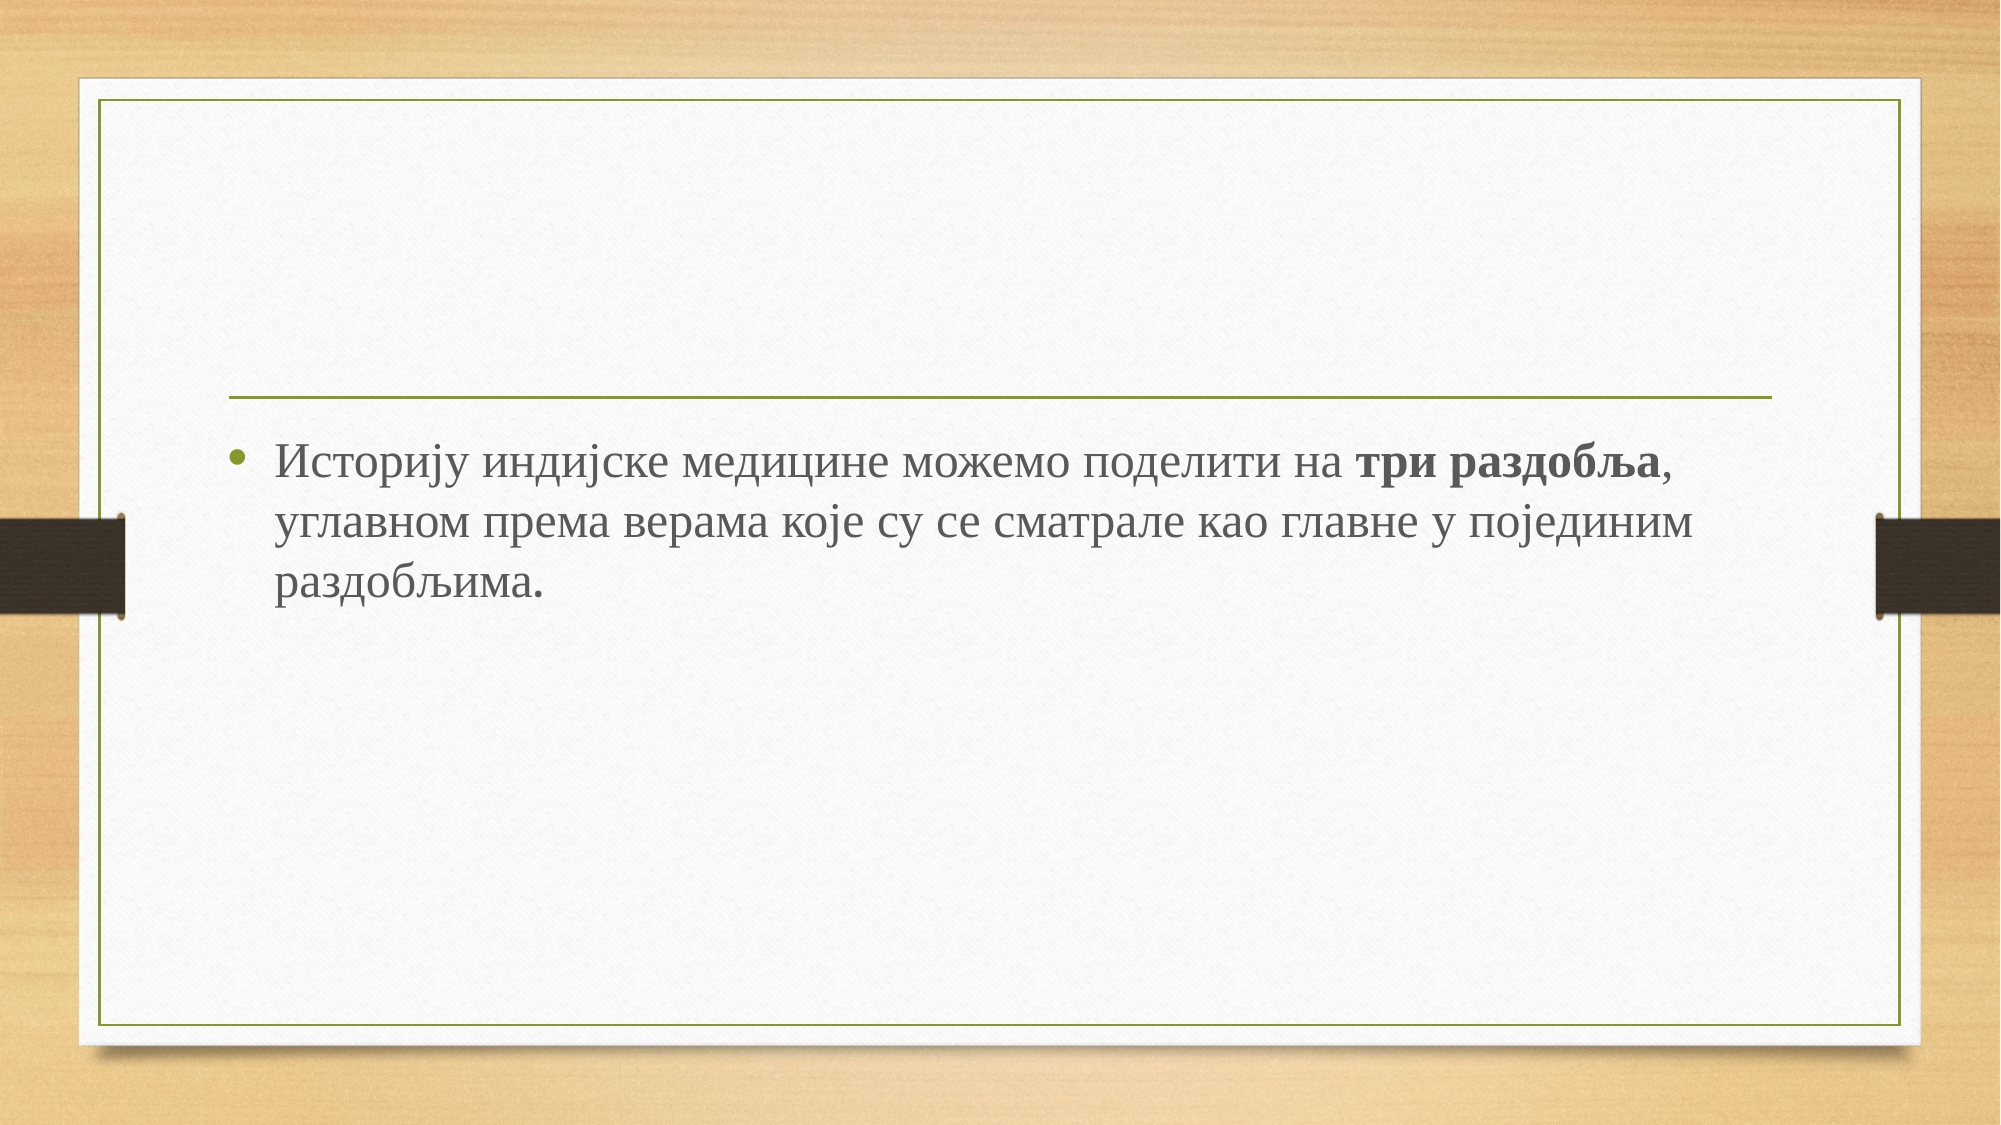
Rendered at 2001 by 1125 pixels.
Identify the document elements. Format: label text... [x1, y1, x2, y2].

list Историју индијске медицине можемо поделити на три раздобља, углавном према верама које су се сматрале као главне у појединим раздобљима. [212, 419, 1788, 964]
picture [0, 0, 2001, 1125]
